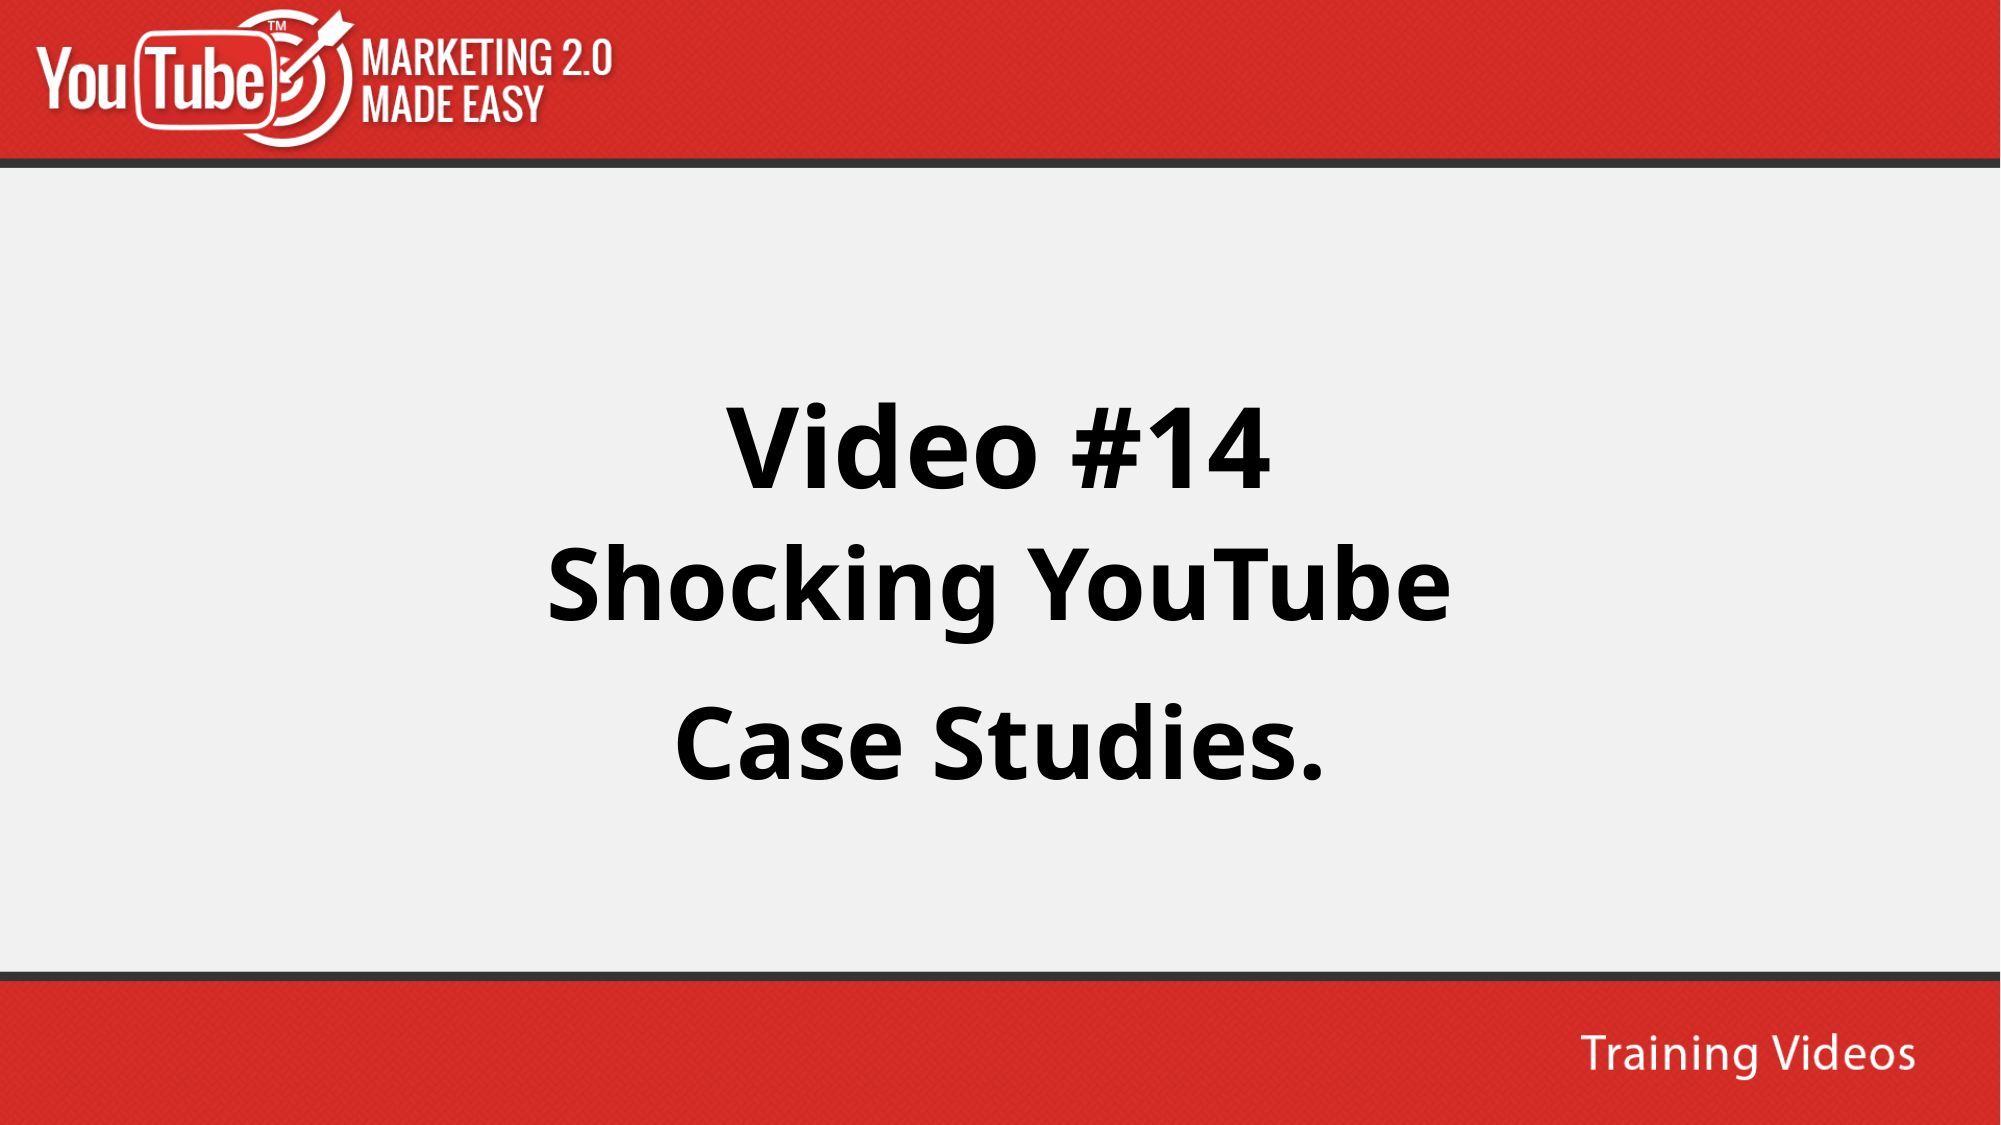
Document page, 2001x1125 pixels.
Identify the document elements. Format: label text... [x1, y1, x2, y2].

text_box Video #14 [619, 300, 1380, 518]
text_box Shocking YouTube Case Studies. [401, 495, 1599, 807]
picture [0, 0, 2001, 1125]
